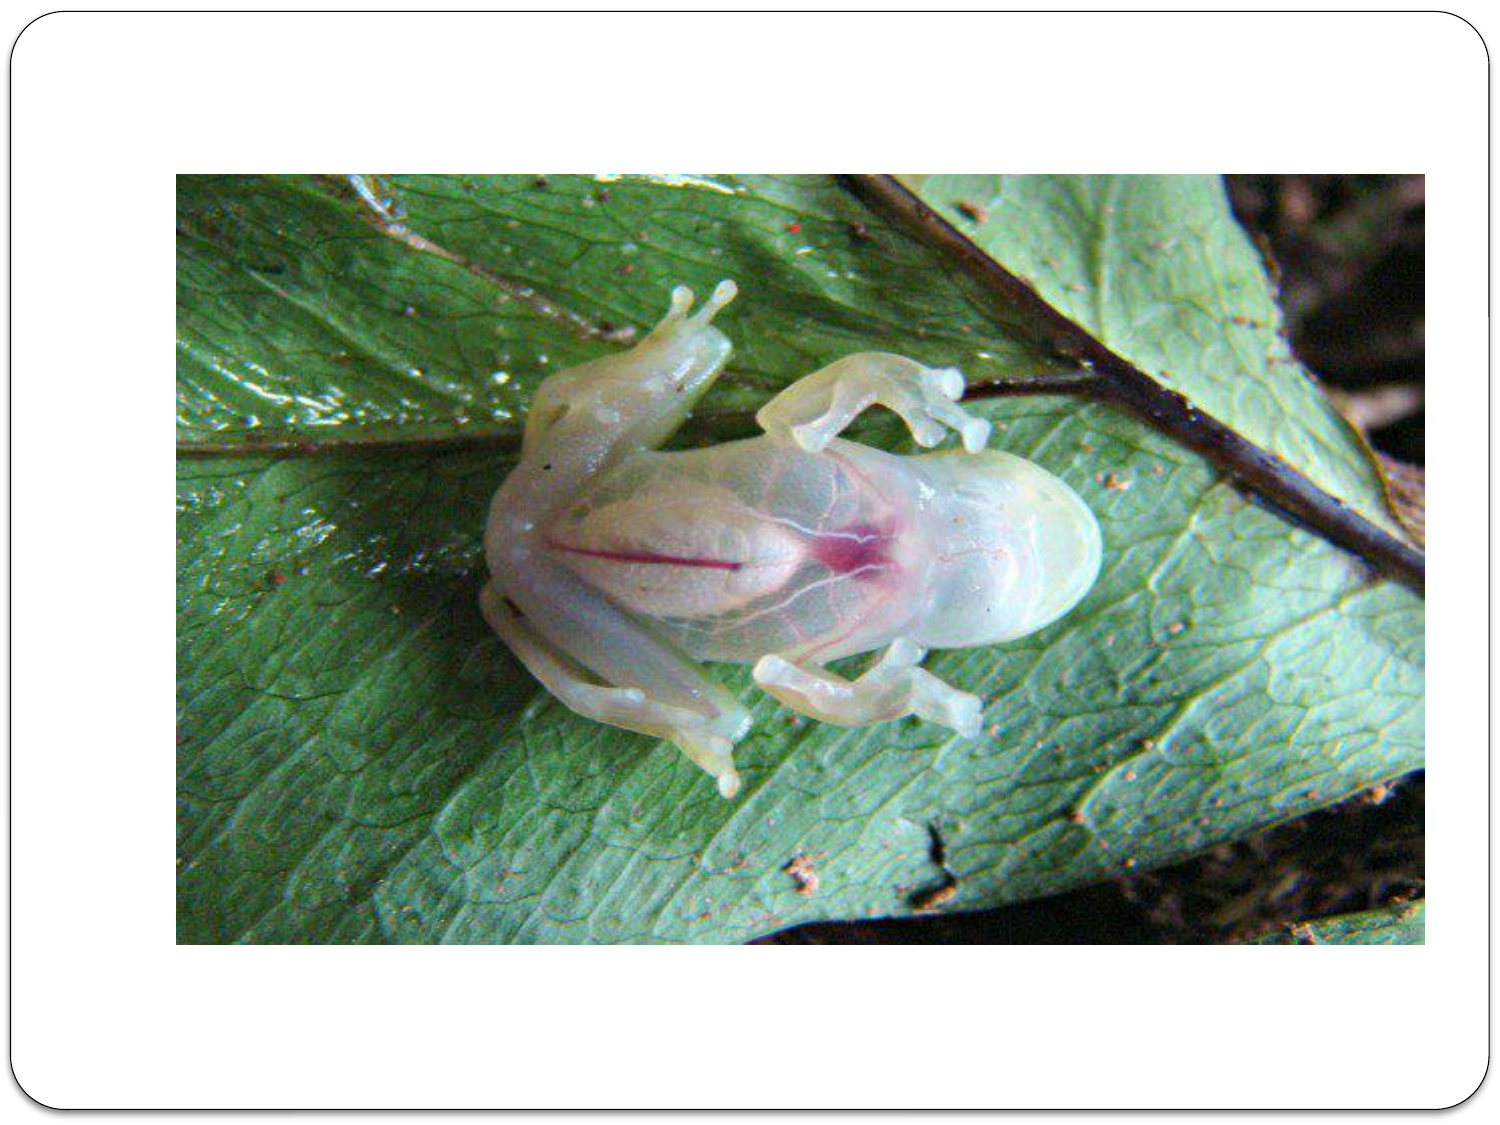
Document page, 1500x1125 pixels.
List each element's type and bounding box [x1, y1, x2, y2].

picture [176, 174, 1426, 946]
